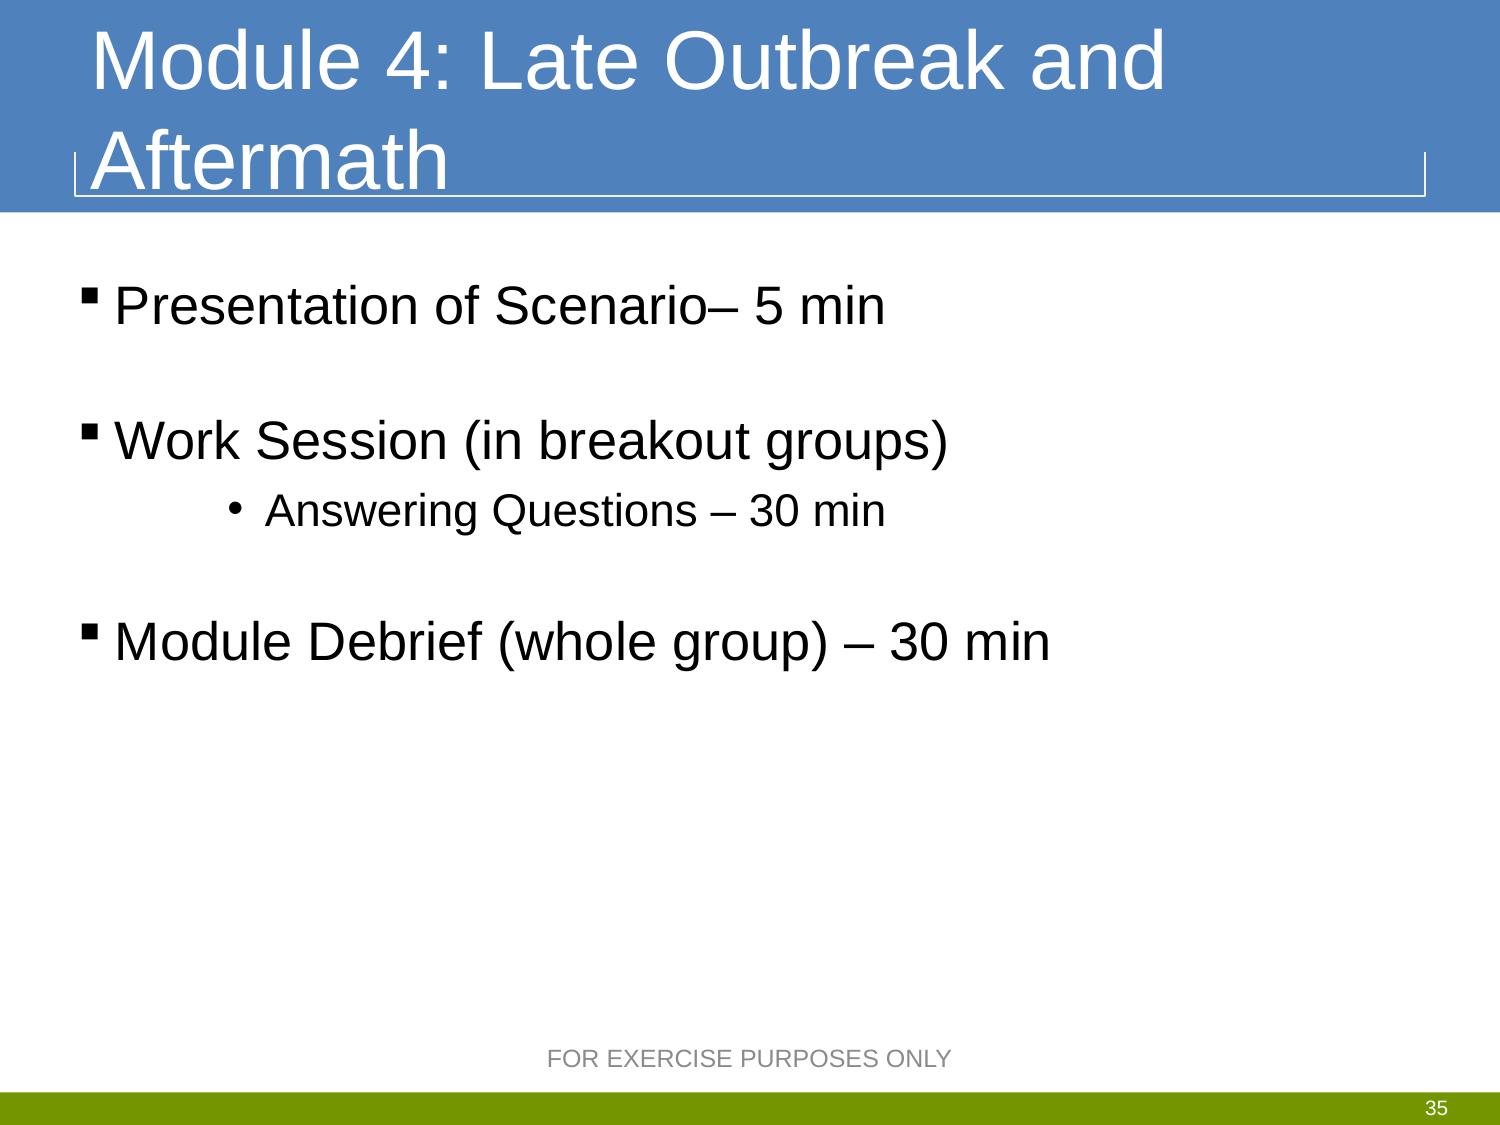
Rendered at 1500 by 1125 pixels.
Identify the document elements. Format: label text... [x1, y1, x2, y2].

title Module 4: Late Outbreak and Aftermath [74, 12, 1500, 201]
footer FOR EXERCISE PURPOSES ONLY [512, 1042, 988, 1103]
list Presentation of Scenario– 5 min Work Session (in breakout groups) Answering Questions – 30 min Module Debrief (whole group) – 30 min [62, 262, 1413, 1006]
